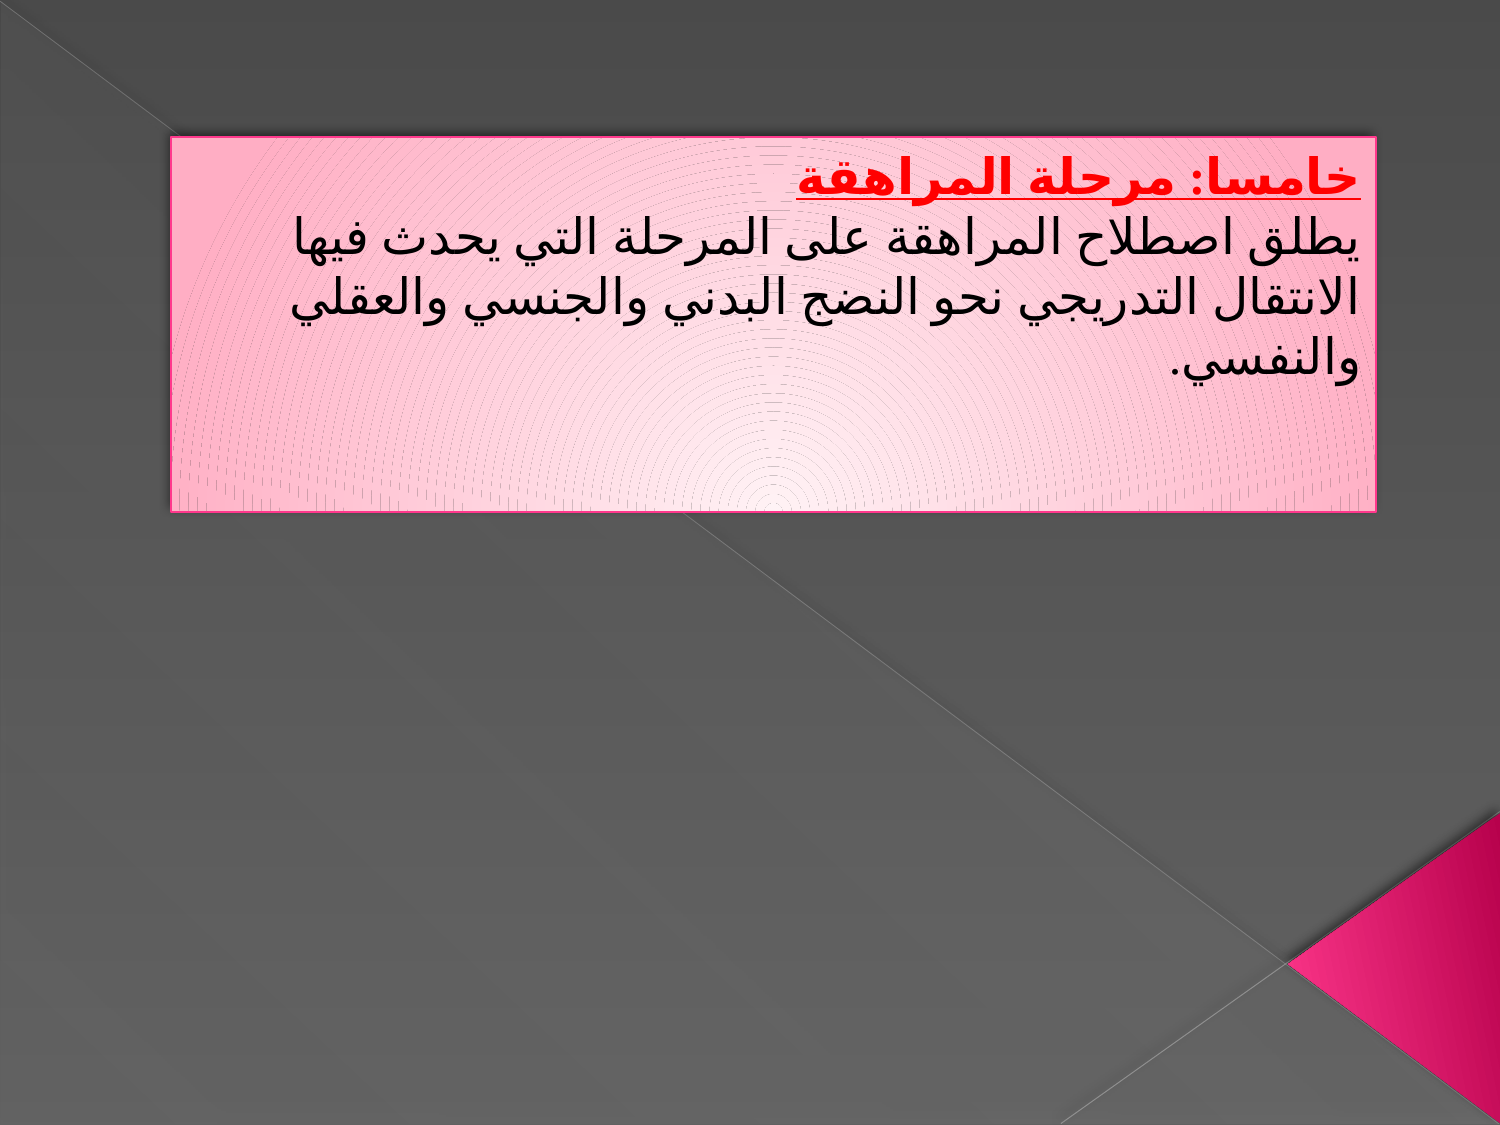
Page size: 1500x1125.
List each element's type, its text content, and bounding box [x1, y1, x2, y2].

text_box خامسا: مرحلة المراهقة يطلق اصطلاح المراهقة على المرحلة التي يحدث فيها الانتقال التدريجي نحو النضج البدني والجنسي والعقلي والنفسي. [170, 136, 1377, 513]
